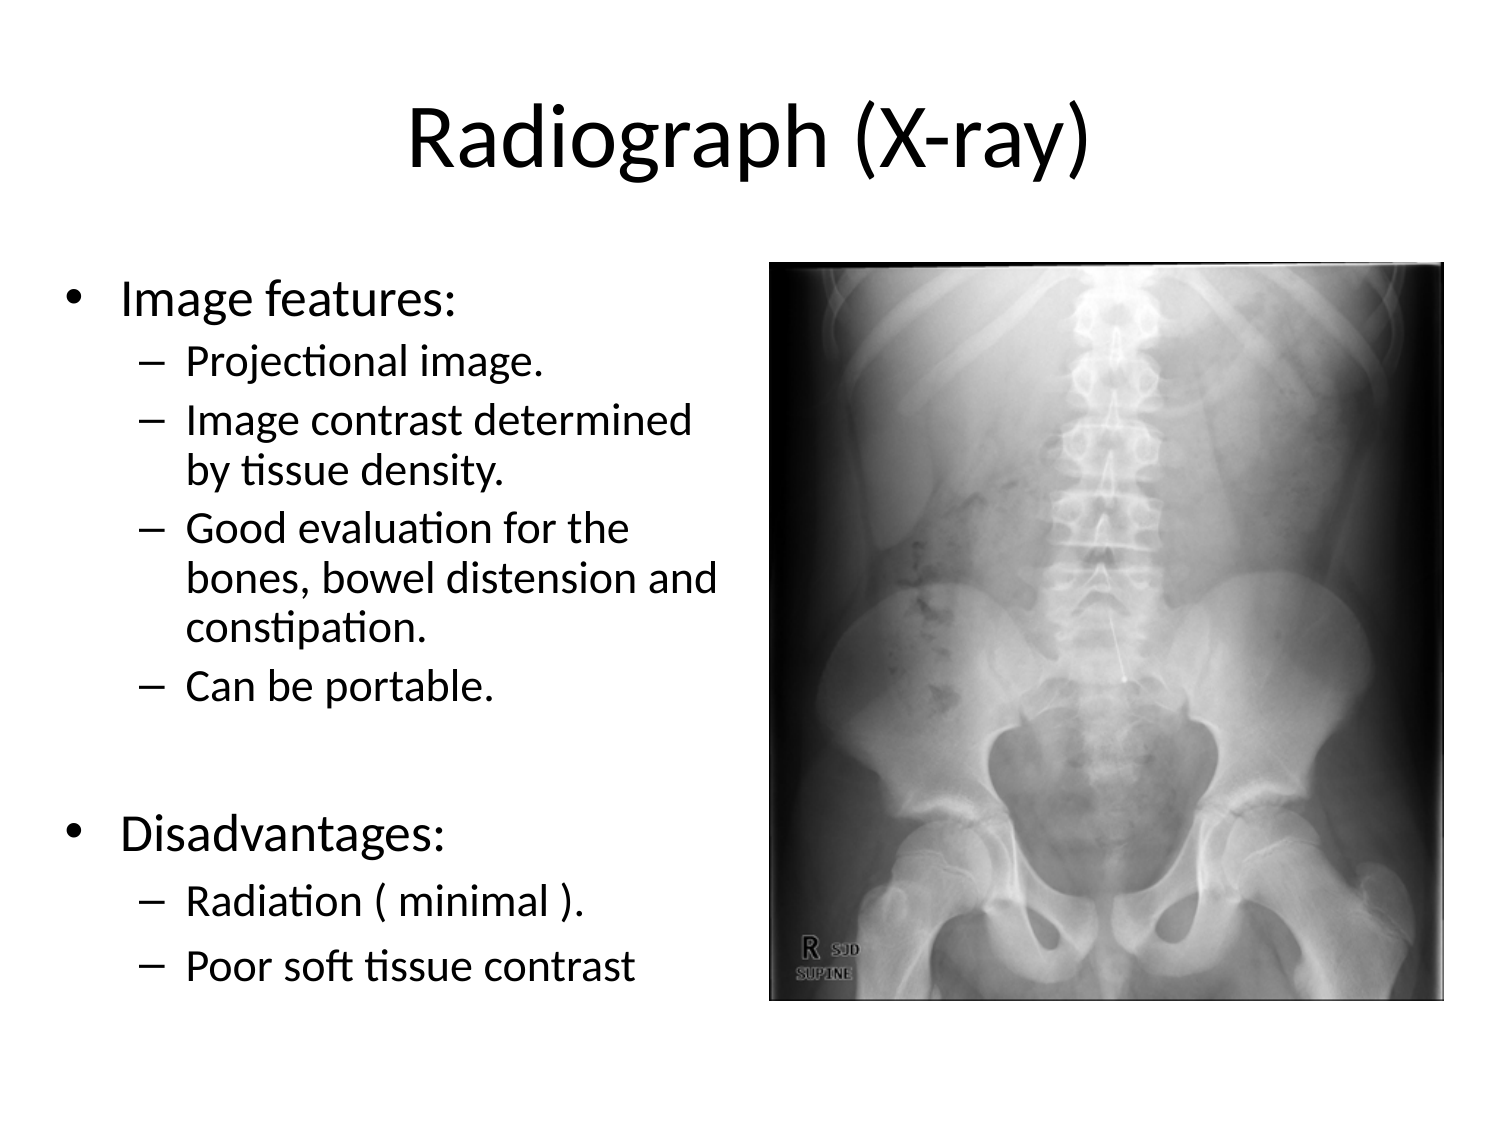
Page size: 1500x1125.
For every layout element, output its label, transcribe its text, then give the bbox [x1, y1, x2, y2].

title Radiograph (X-ray) [49, 37, 1451, 225]
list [768, 262, 1445, 1001]
list Image features: Projectional image. Image contrast determined by tissue density. Good evaluation for the bones, bowel distension and constipation. Can be portable. Disadvantages: Radiation ( minimal ). Poor soft tissue contrast [49, 262, 737, 1001]
